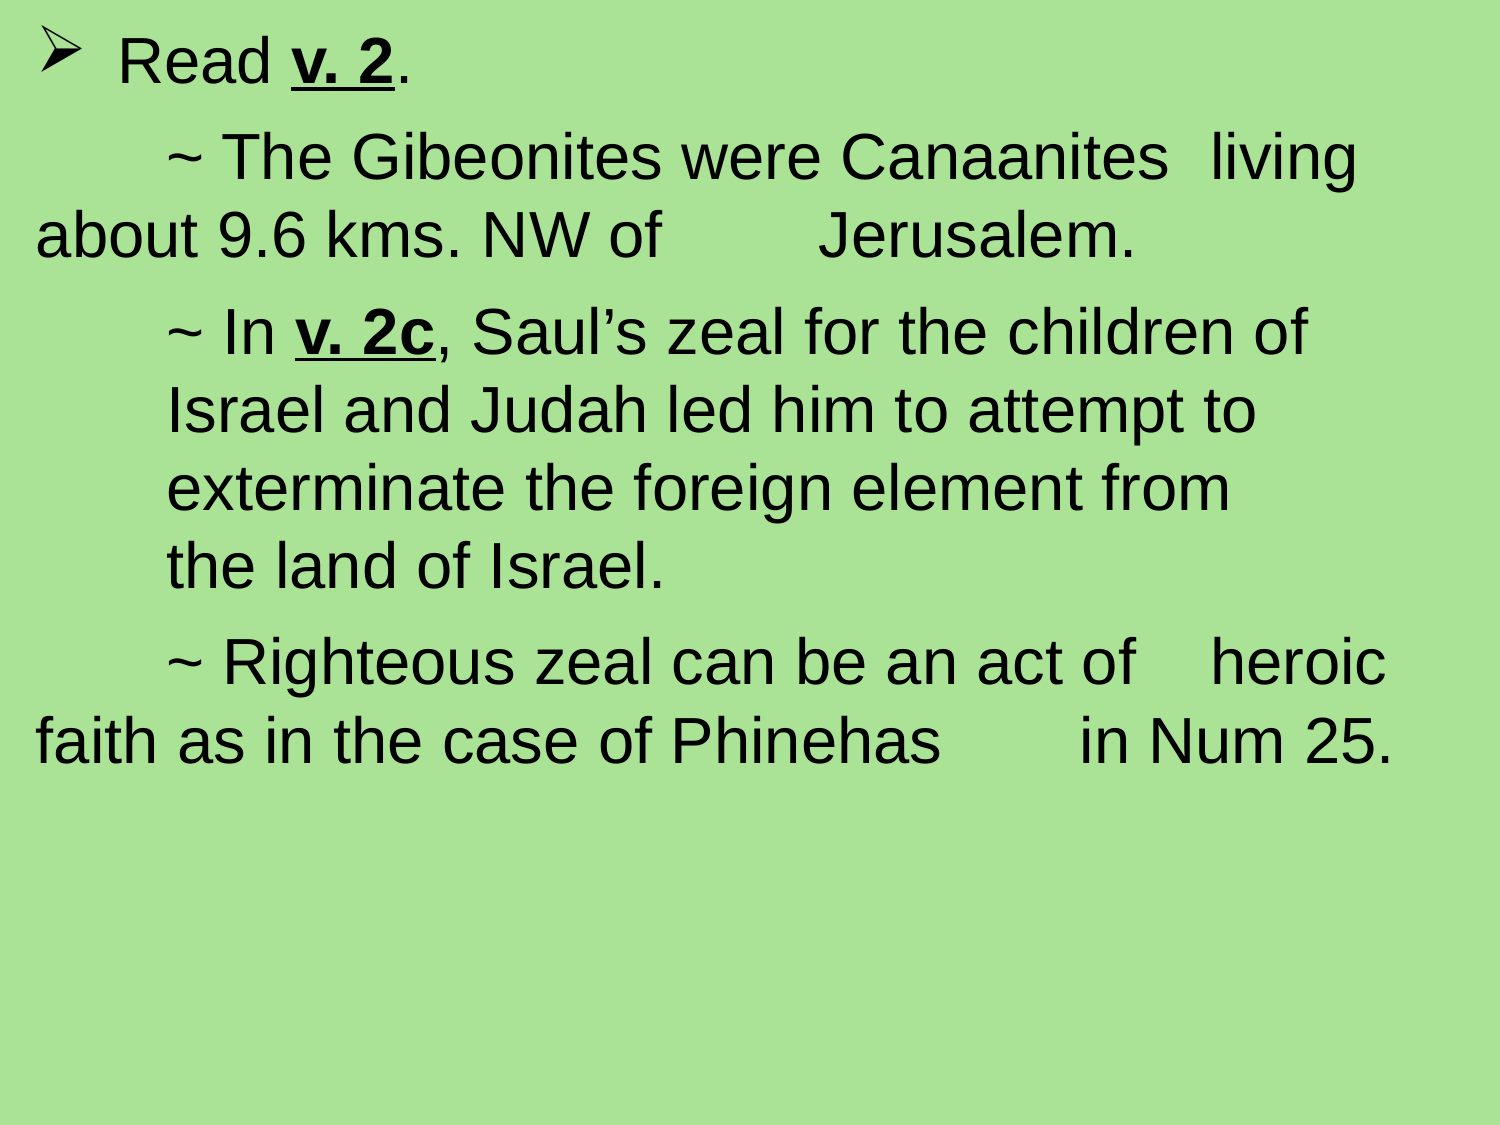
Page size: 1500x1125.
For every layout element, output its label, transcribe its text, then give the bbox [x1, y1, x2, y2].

subtitle Read v. 2. ~ The Gibeonites were Canaanites living about 9.6 kms. NW of Jerusalem. ~ In v. 2c, Saul’s zeal for the children of Israel and Judah led him to attempt to exterminate the foreign element from the land of Israel. ~ Righteous zeal can be an act of heroic faith as in the case of Phinehas in Num 25. [20, 10, 1480, 1106]
